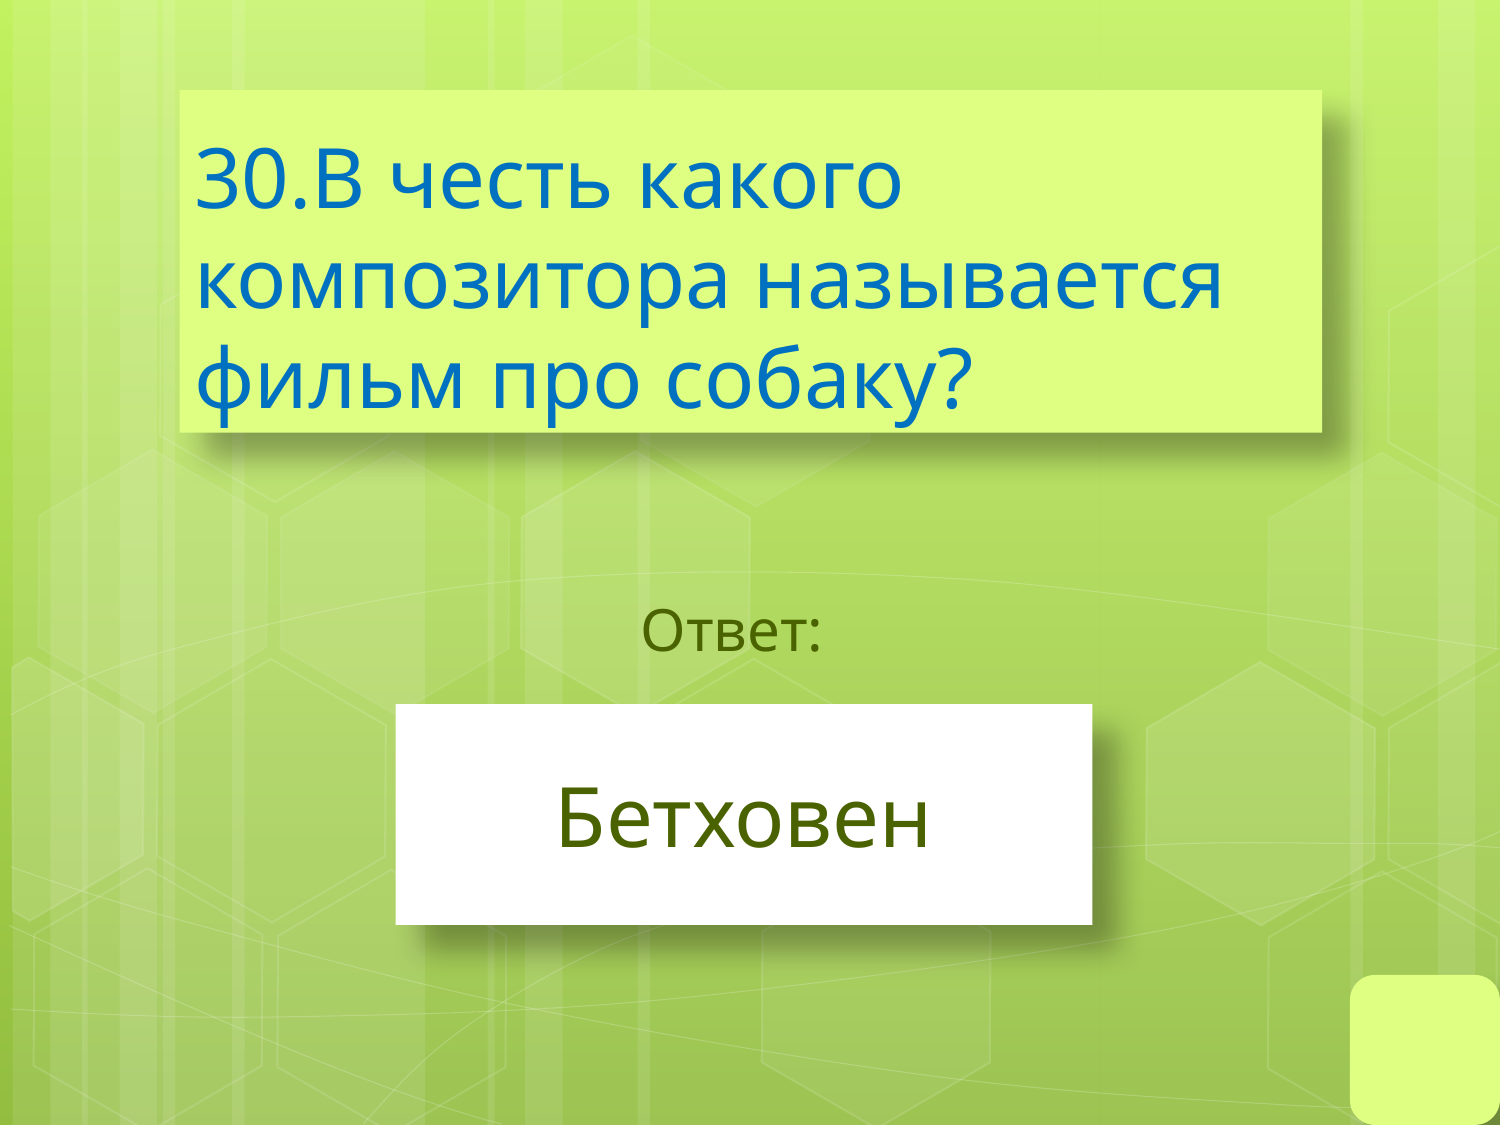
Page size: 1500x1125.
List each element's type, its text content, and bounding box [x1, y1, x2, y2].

title 30.В честь какого композитора называется фильм про собаку? [179, 90, 1323, 433]
text_box [1348, 973, 1500, 1125]
text_box Бетховен [394, 703, 1094, 926]
text_box Ответ: [501, 586, 963, 671]
